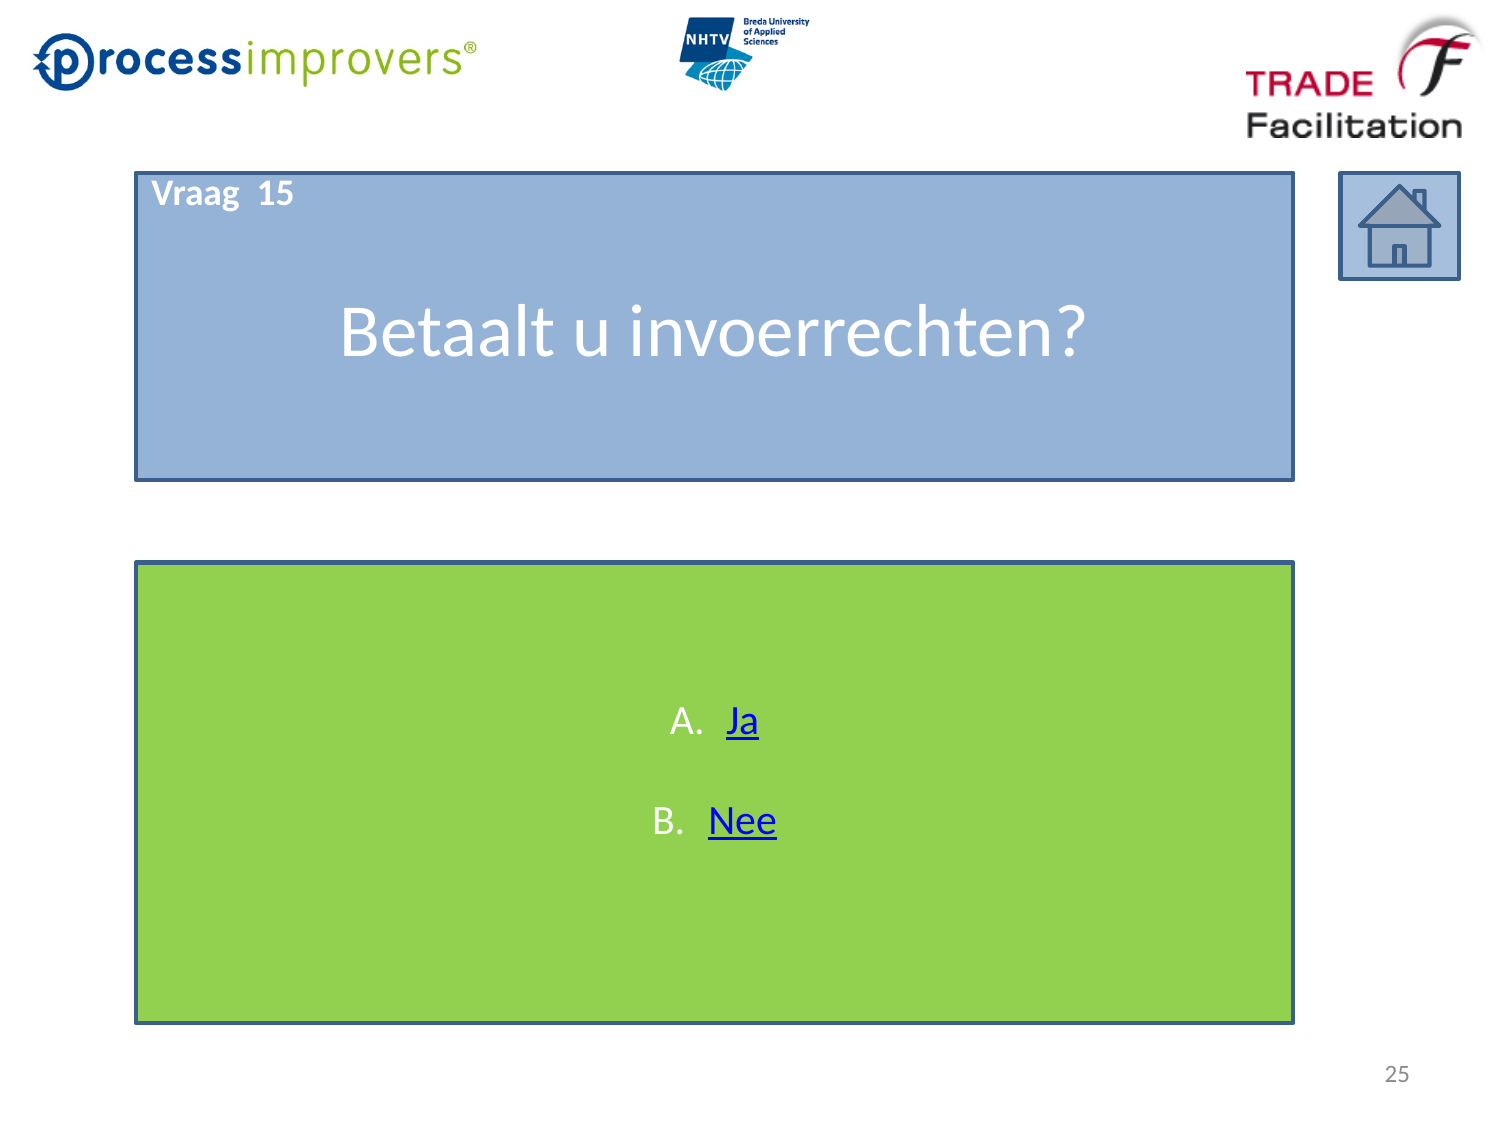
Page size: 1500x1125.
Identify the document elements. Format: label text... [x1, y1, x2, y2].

text_box Betaalt u invoerrechten? [134, 171, 1295, 482]
slide_number 25 [1074, 1042, 1425, 1103]
text_box [1338, 171, 1461, 281]
picture [1246, 10, 1487, 138]
text_box Ja Nee [134, 560, 1295, 1025]
picture [29, 30, 479, 93]
picture [667, 4, 816, 103]
text_box Vraag 15 [136, 160, 310, 221]
